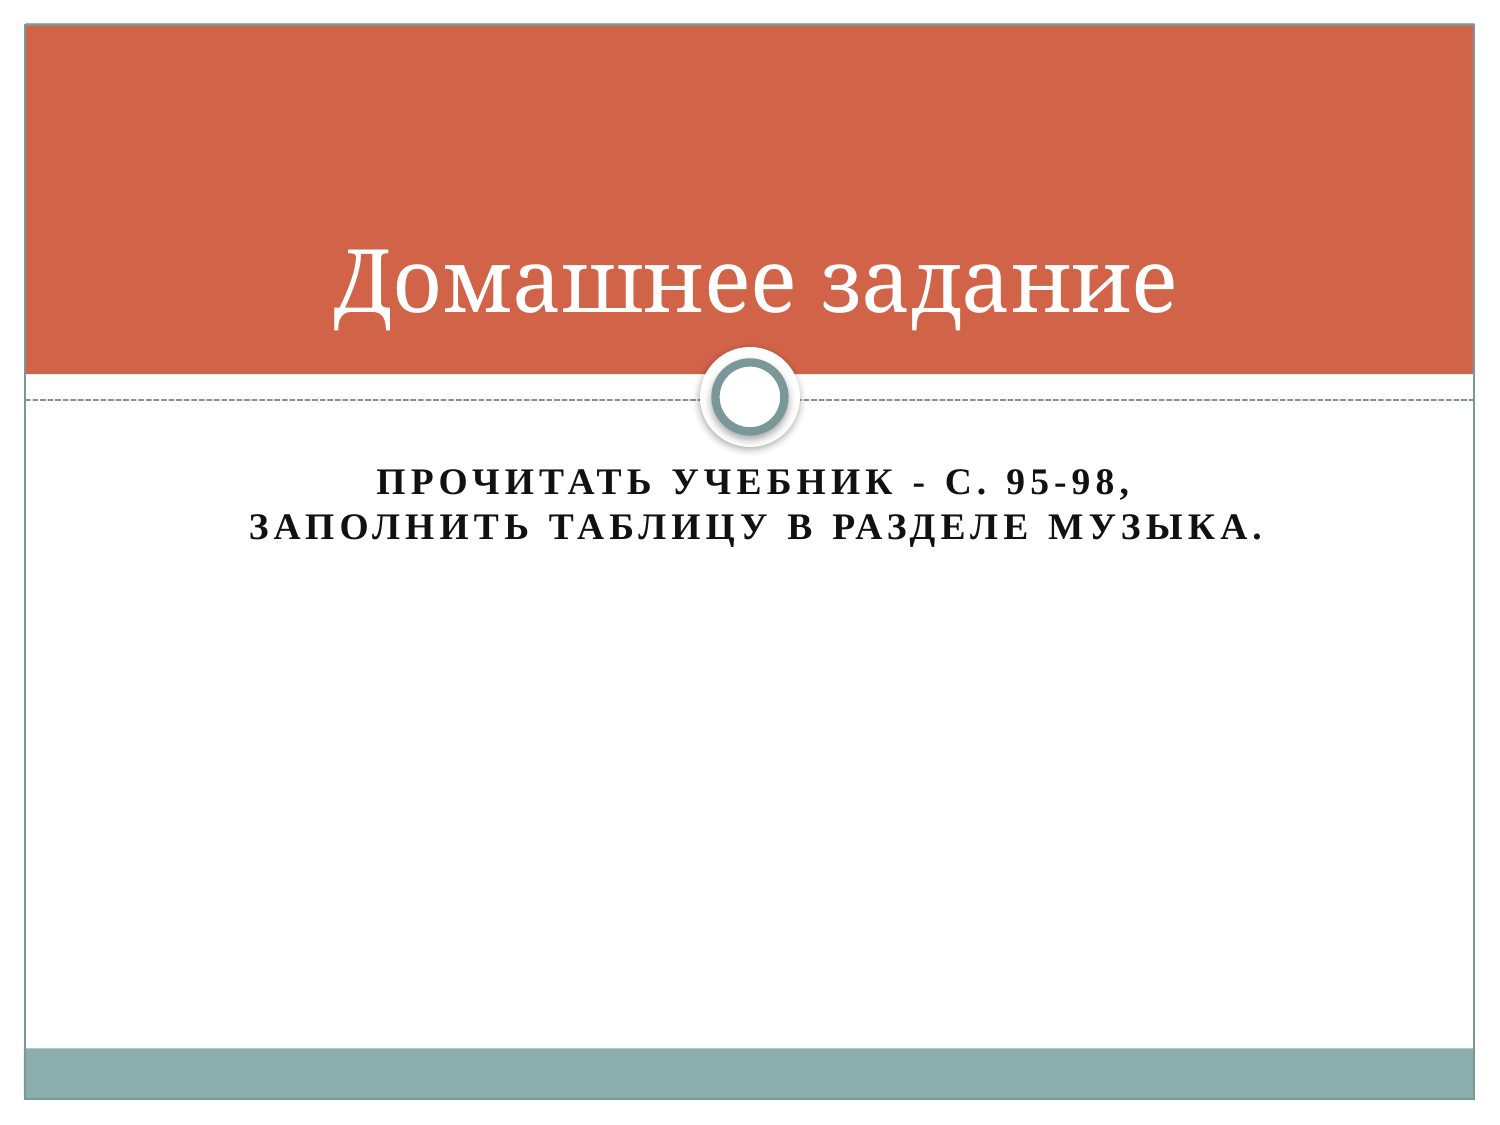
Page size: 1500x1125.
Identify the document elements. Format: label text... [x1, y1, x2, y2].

title Домашнее задание [118, 87, 1394, 338]
list Прочитать учебник - С. 95-98, заполнить таблицу в разделе Музыка. [224, 450, 1288, 725]
